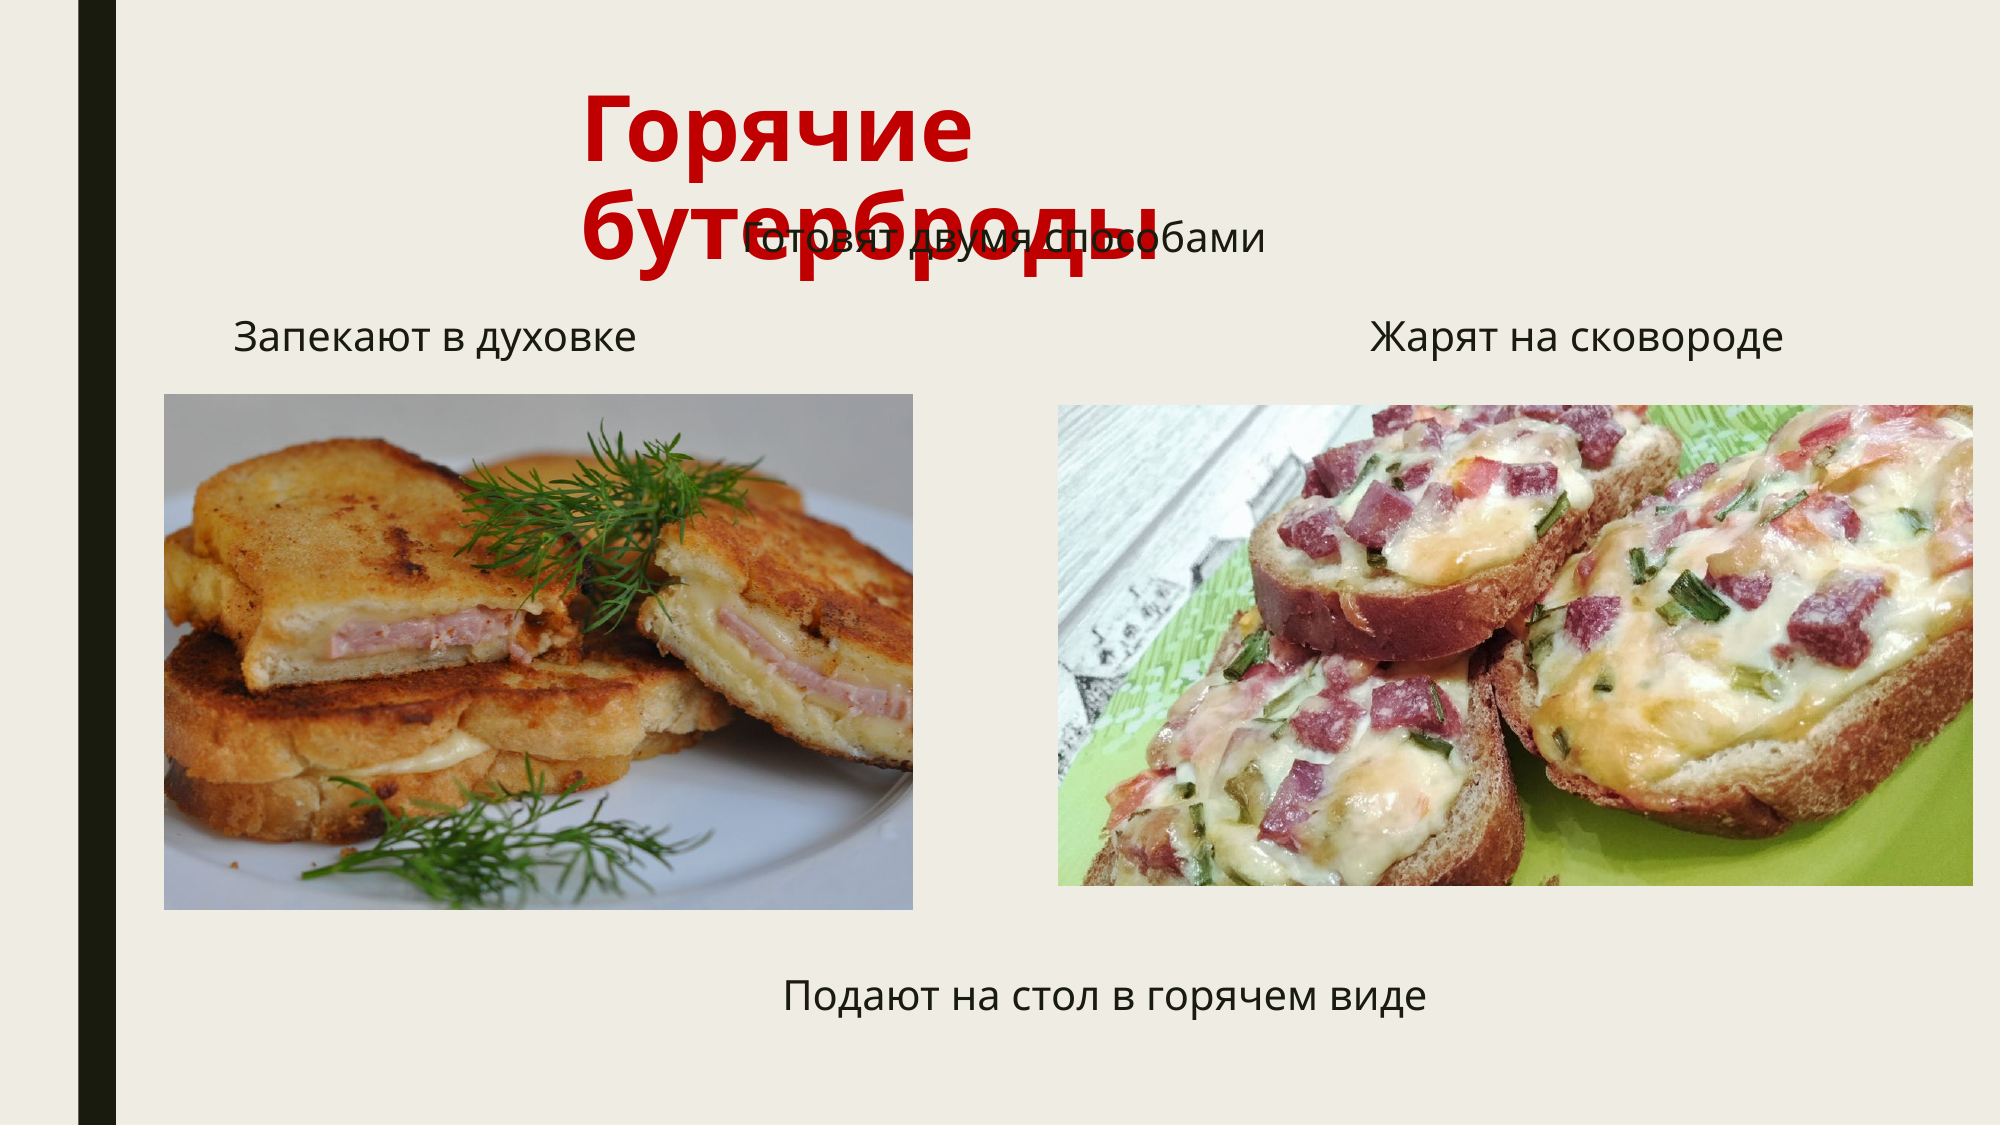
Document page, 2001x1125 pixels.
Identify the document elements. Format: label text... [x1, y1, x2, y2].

title Горячие бутерброды [565, 75, 1551, 201]
list Подают на стол в горячем виде [694, 965, 1516, 1053]
text_box Готовят двумя способами [726, 206, 1390, 295]
picture [164, 394, 913, 910]
text_box Запекают в духовке [218, 306, 882, 394]
text_box Жарят на сковороде [1355, 306, 1864, 394]
picture [1058, 405, 1973, 886]
